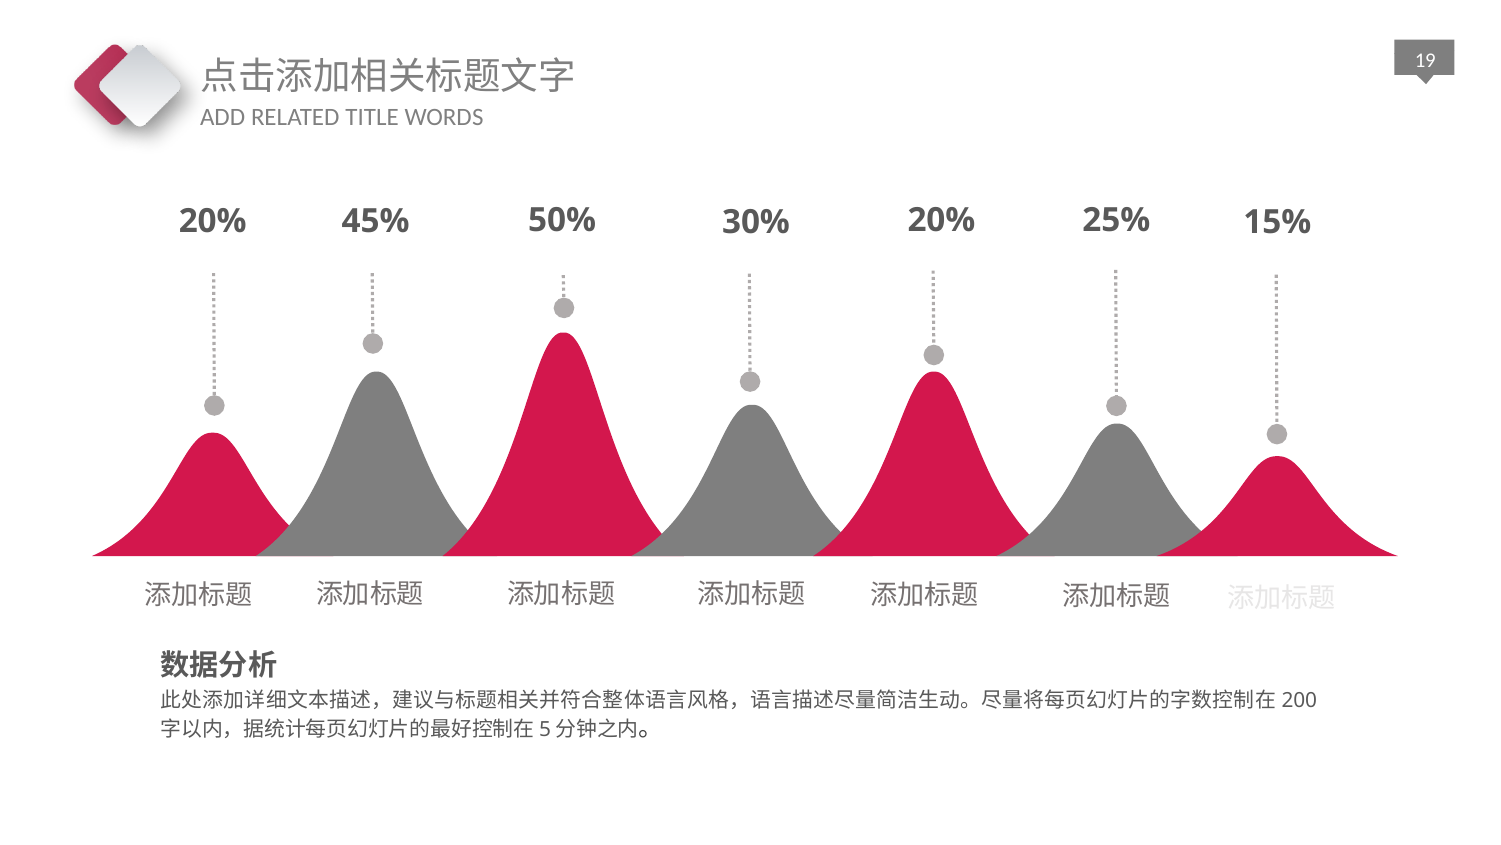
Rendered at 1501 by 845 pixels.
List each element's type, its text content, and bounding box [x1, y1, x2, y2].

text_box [813, 190, 996, 619]
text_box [255, 191, 442, 617]
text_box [91, 191, 334, 618]
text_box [1156, 192, 1398, 621]
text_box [631, 192, 813, 617]
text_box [996, 190, 1238, 619]
text_box 数据分析 此处添加详细文本描述，建议与标题相关并符合整体语言风格，语言描述尽量简洁生动。尽量将每页幻灯片的字数控制在200字以内，据统计每页幻灯片的最好控制在5分钟之内。 [148, 640, 1334, 789]
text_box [442, 190, 684, 617]
picture [89, 35, 190, 136]
